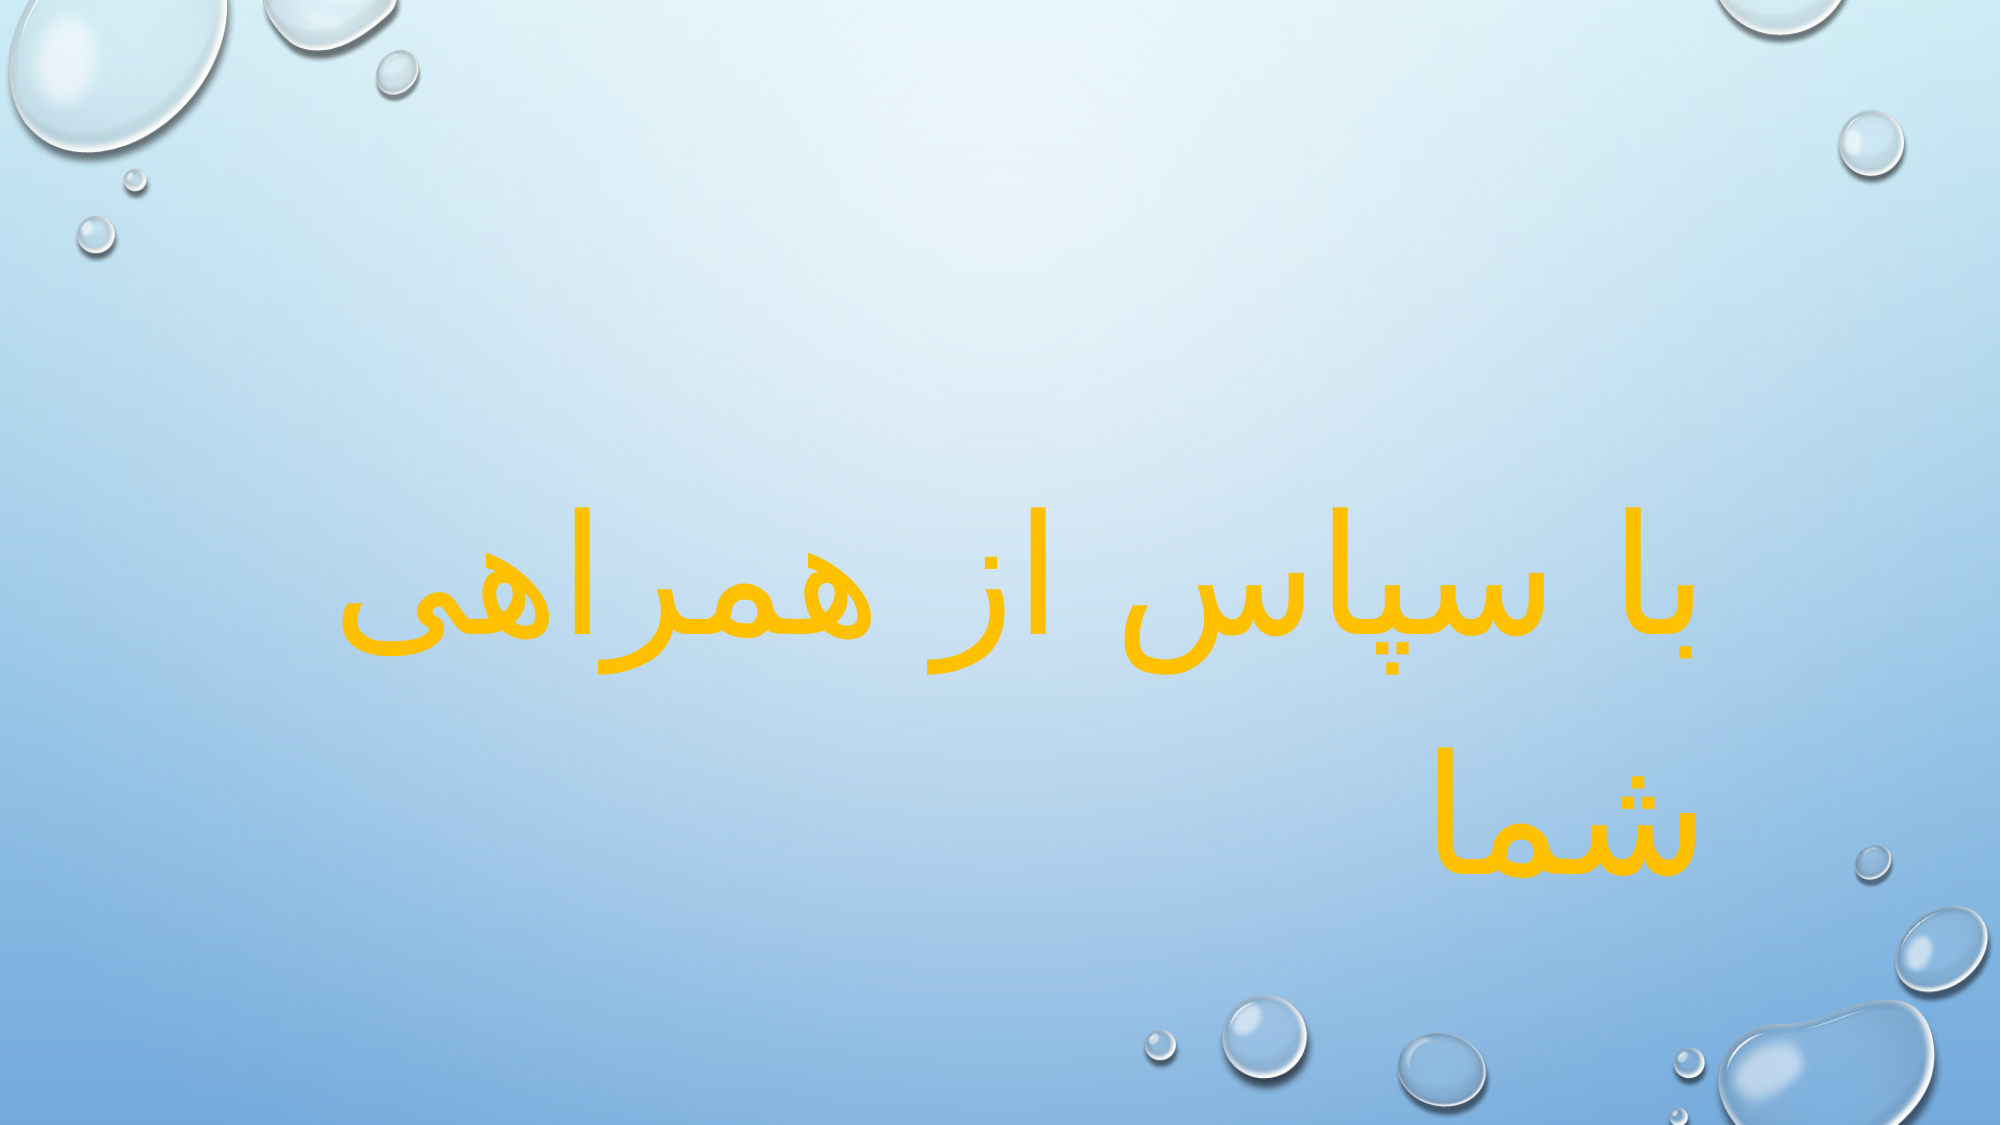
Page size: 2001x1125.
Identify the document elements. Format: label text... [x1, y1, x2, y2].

list با سپاس از همراهی شما [24, 420, 1725, 982]
picture [0, 0, 2000, 1125]
